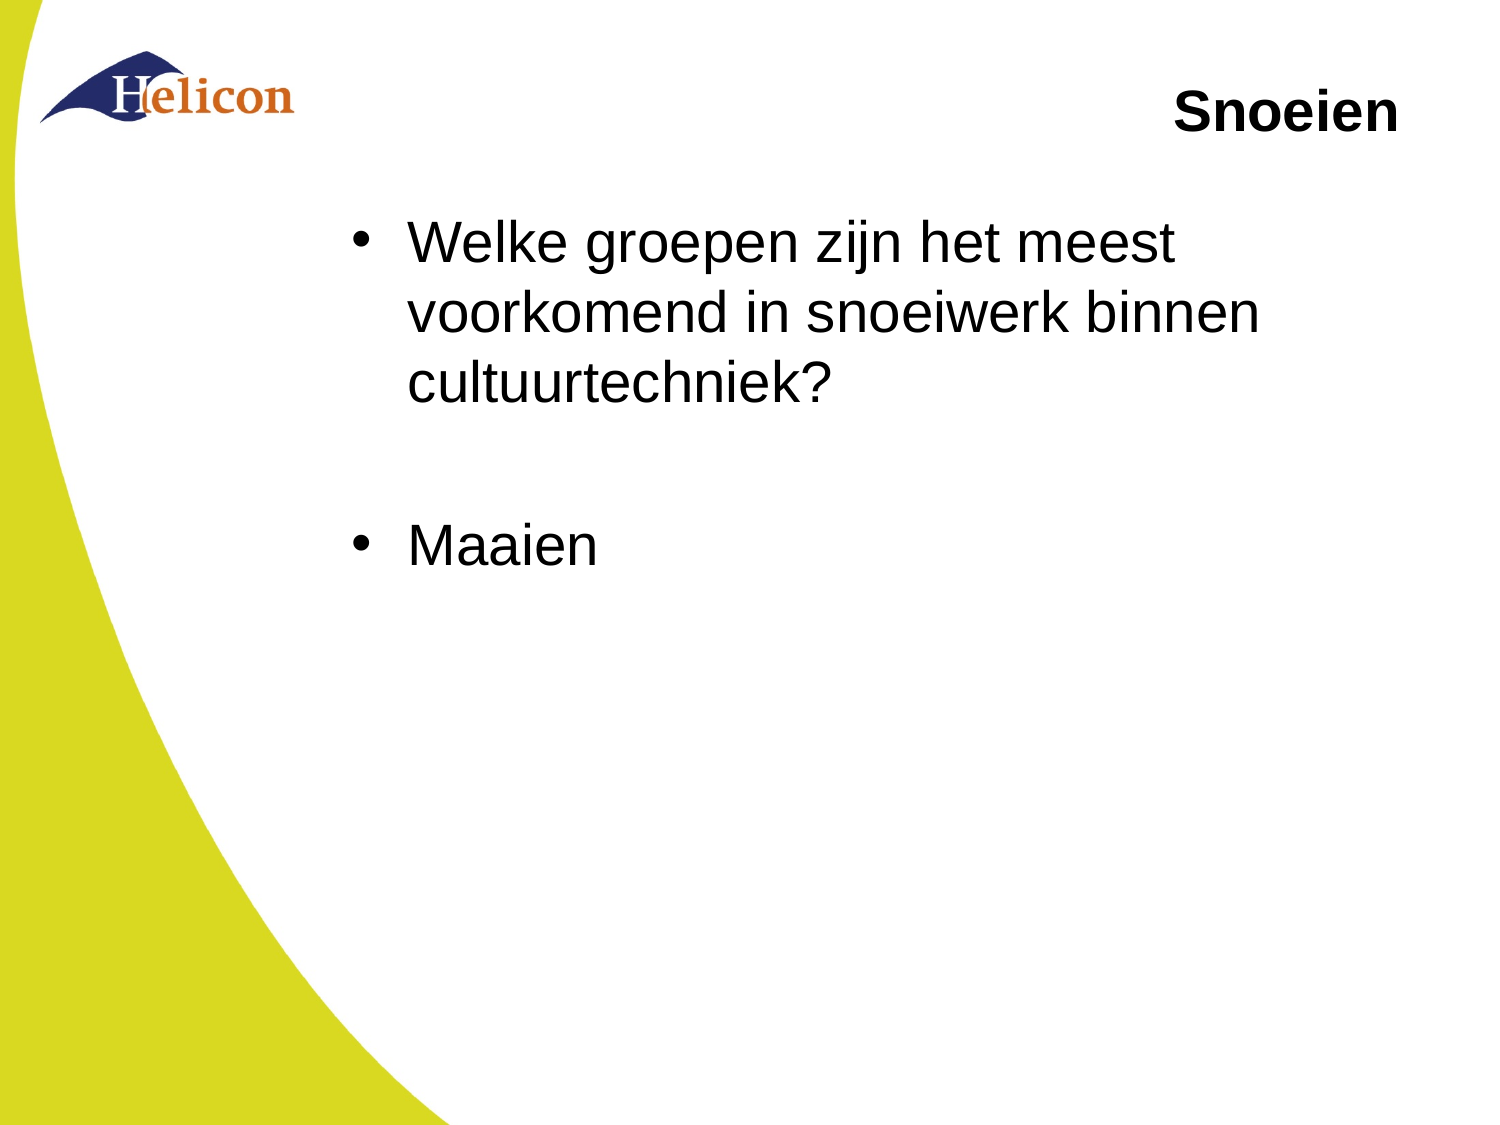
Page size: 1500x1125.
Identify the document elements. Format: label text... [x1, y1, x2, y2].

picture [0, 0, 1500, 1125]
title Snoeien [324, 54, 1415, 161]
list Welke groepen zijn het meest voorkomend in snoeiwerk binnen cultuurtechniek? Maaien [336, 196, 1425, 1005]
